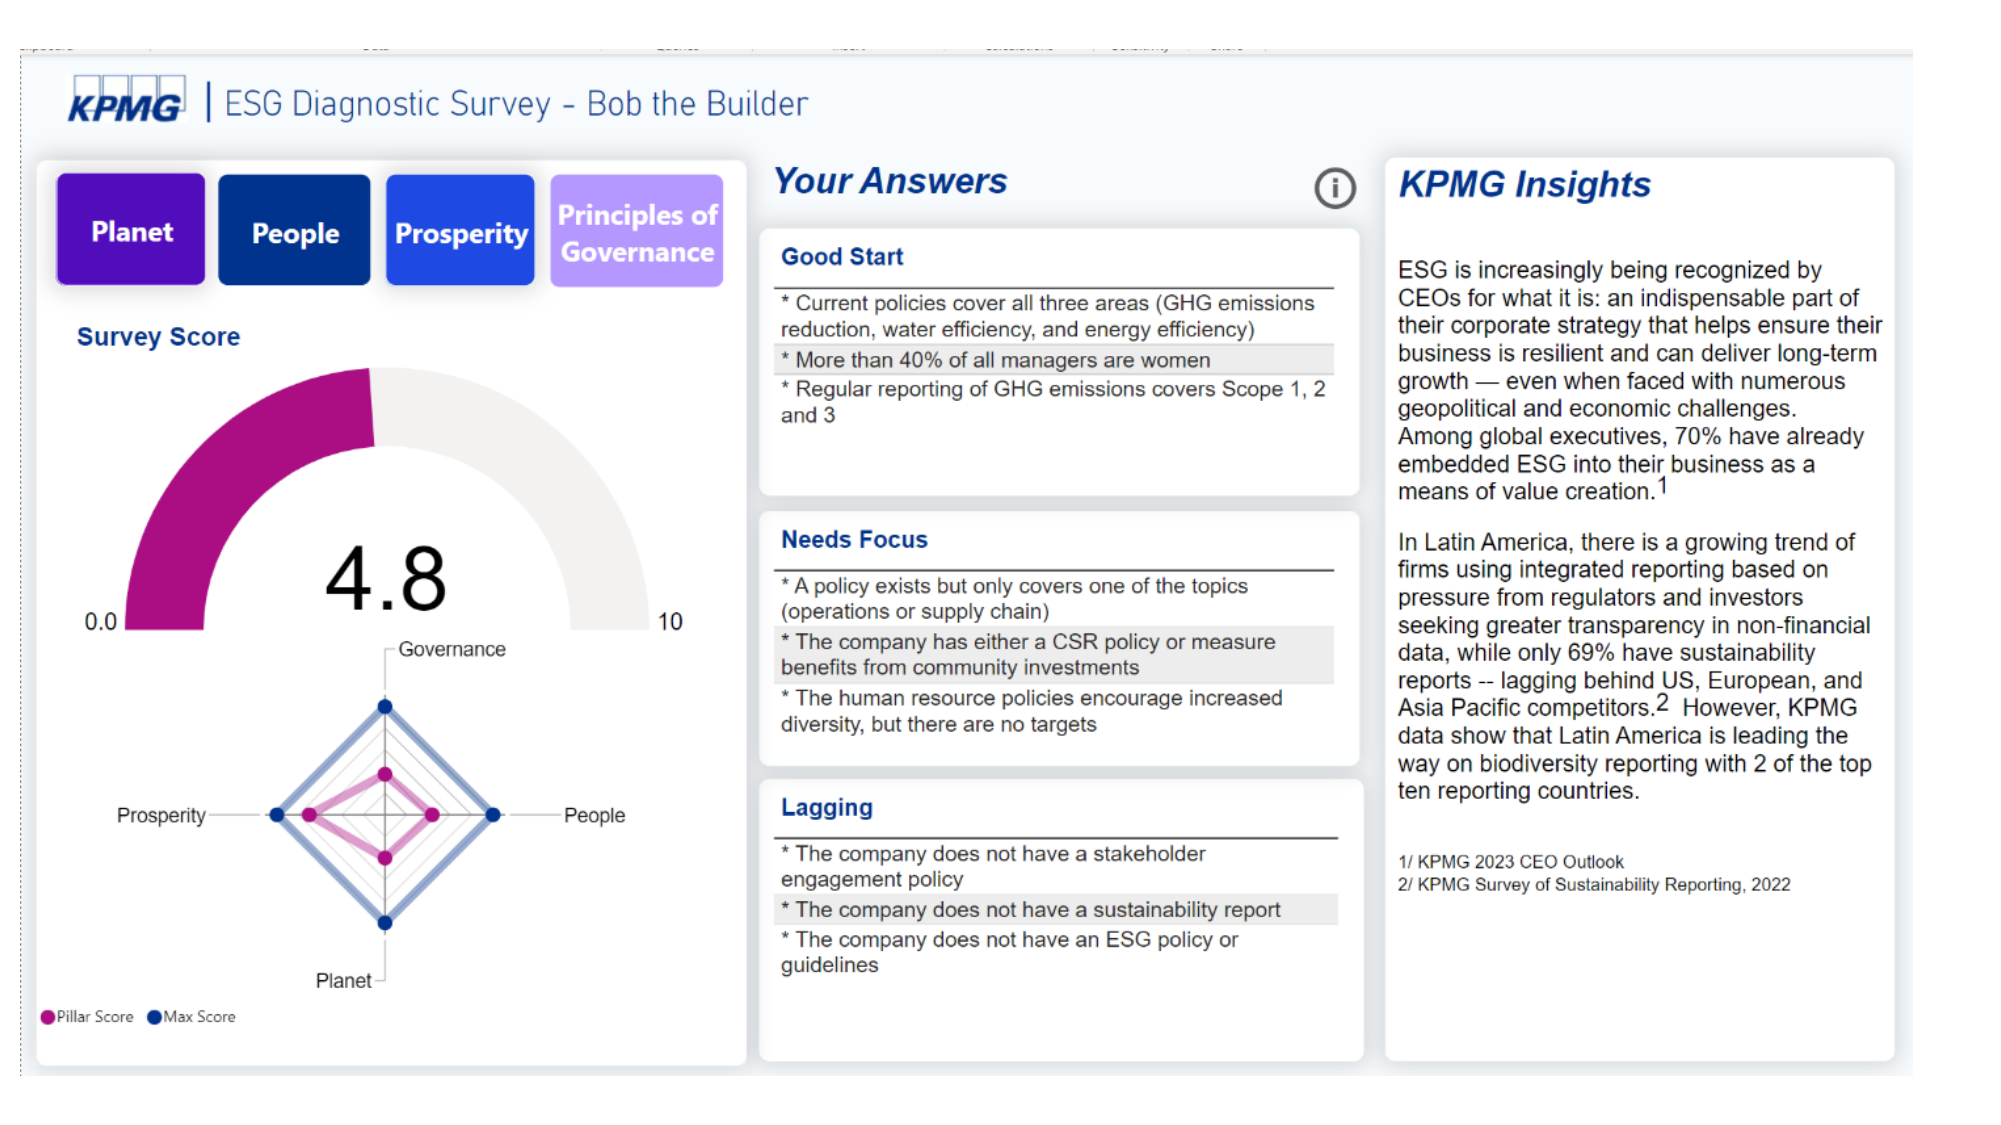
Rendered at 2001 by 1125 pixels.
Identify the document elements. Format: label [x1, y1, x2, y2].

picture [20, 49, 1913, 1076]
